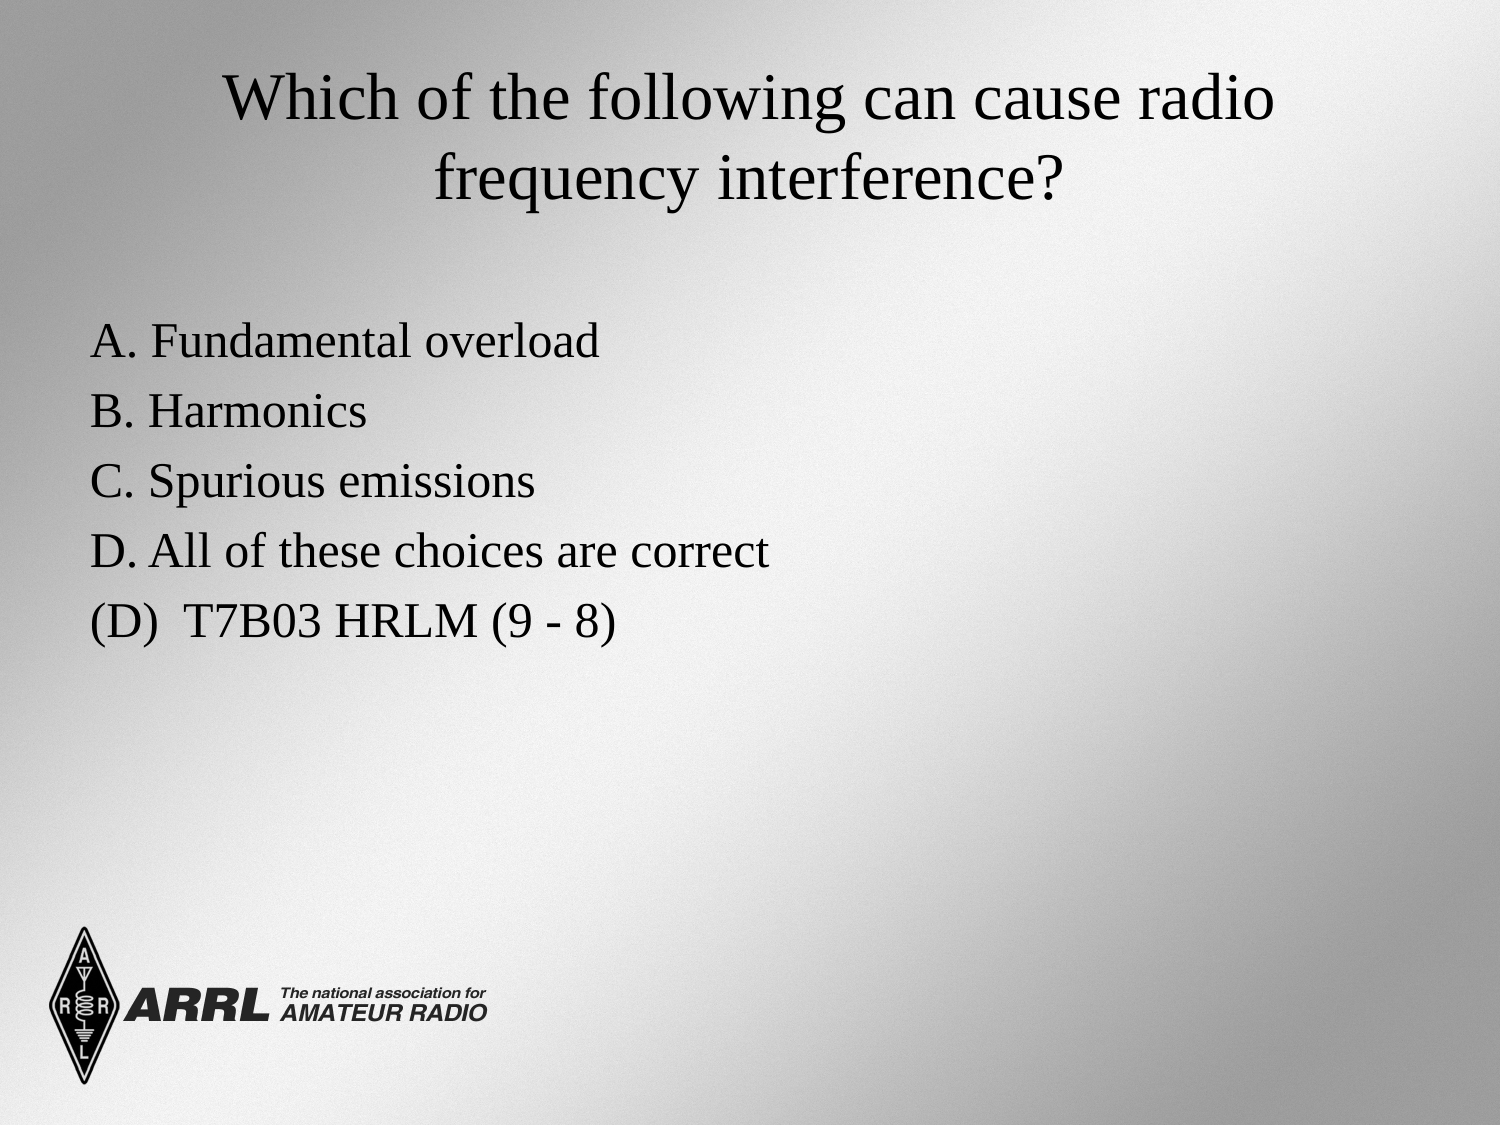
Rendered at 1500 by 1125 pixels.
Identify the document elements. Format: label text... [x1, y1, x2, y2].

picture [0, 0, 1500, 1125]
list A. Fundamental overload B. Harmonics C. Spurious emissions D. All of these choices are correct (D) T7B03 HRLM (9 - 8) [75, 299, 1425, 1005]
title Which of the following can cause radio frequency interference? [75, 45, 1425, 233]
